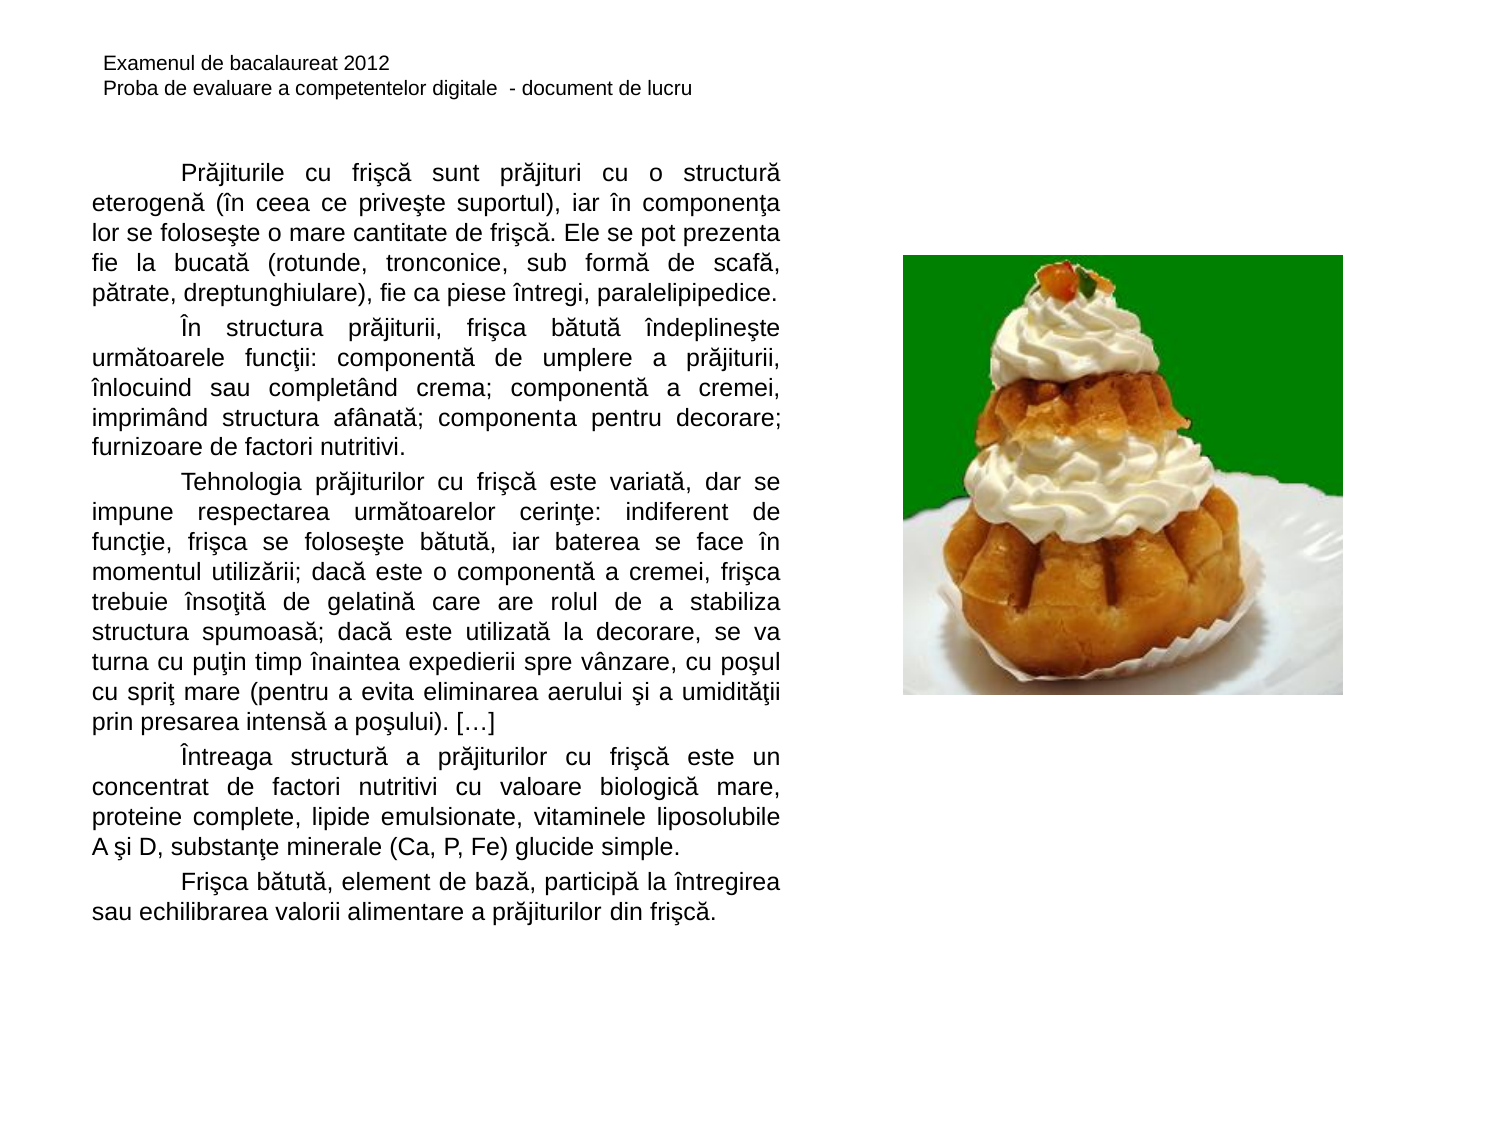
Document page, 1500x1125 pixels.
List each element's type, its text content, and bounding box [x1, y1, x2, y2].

picture [903, 255, 1343, 695]
list Prăjiturile cu frişcă sunt prăjituri cu o structură eterogenă (în ceea ce priveşte suportul), iar în componenţa lor se foloseşte o mare cantitate de frişcă. Ele se pot prezenta fie la bucată (rotunde, tronconice, sub formă de scafă, pătrate, dreptunghiulare), fie ca piese întregi, paralelipipedice. În structura prăjiturii, frişca bătută îndeplineşte următoarele funcţii: componentă de umplere a prăjiturii, înlocuind sau completând crema; componentă a cremei, imprimând structura afânată; componenta pentru decorare; furnizoare de factori nutritivi. Tehnologia prăjiturilor cu frişcă este variată, dar se impune respectarea următoarelor cerinţe: indiferent de funcţie, frişca se foloseşte bătută, iar baterea se face în momentul utilizării; dacă este o componentă a cremei, frişca trebuie însoţită de gelatină care are rolul de a stabiliza structura spumoasă; dacă este utilizată la decorare, se va turna cu puţin timp înaintea expedierii spre vânzare, cu poşul cu spriţ mare (pentru a evita eliminarea aerului şi a umidităţii prin presarea intensă a poşului). […] Întreaga structură a prăjiturilor cu frişcă este un concentrat de factori nutritivi cu valoare biologică mare, proteine complete, lipide emulsionate, vitaminele liposolubile A şi D, substanţe minerale (Ca, P, Fe) glucide simple. Frişca bătută, element de bază, participă la întregirea sau echilibrarea valorii alimentare a prăjiturilor din frişcă. [76, 148, 798, 1061]
text_box Examenul de bacalaureat 2012 Proba de evaluare a competentelor digitale - document de lucru [88, 42, 1459, 143]
